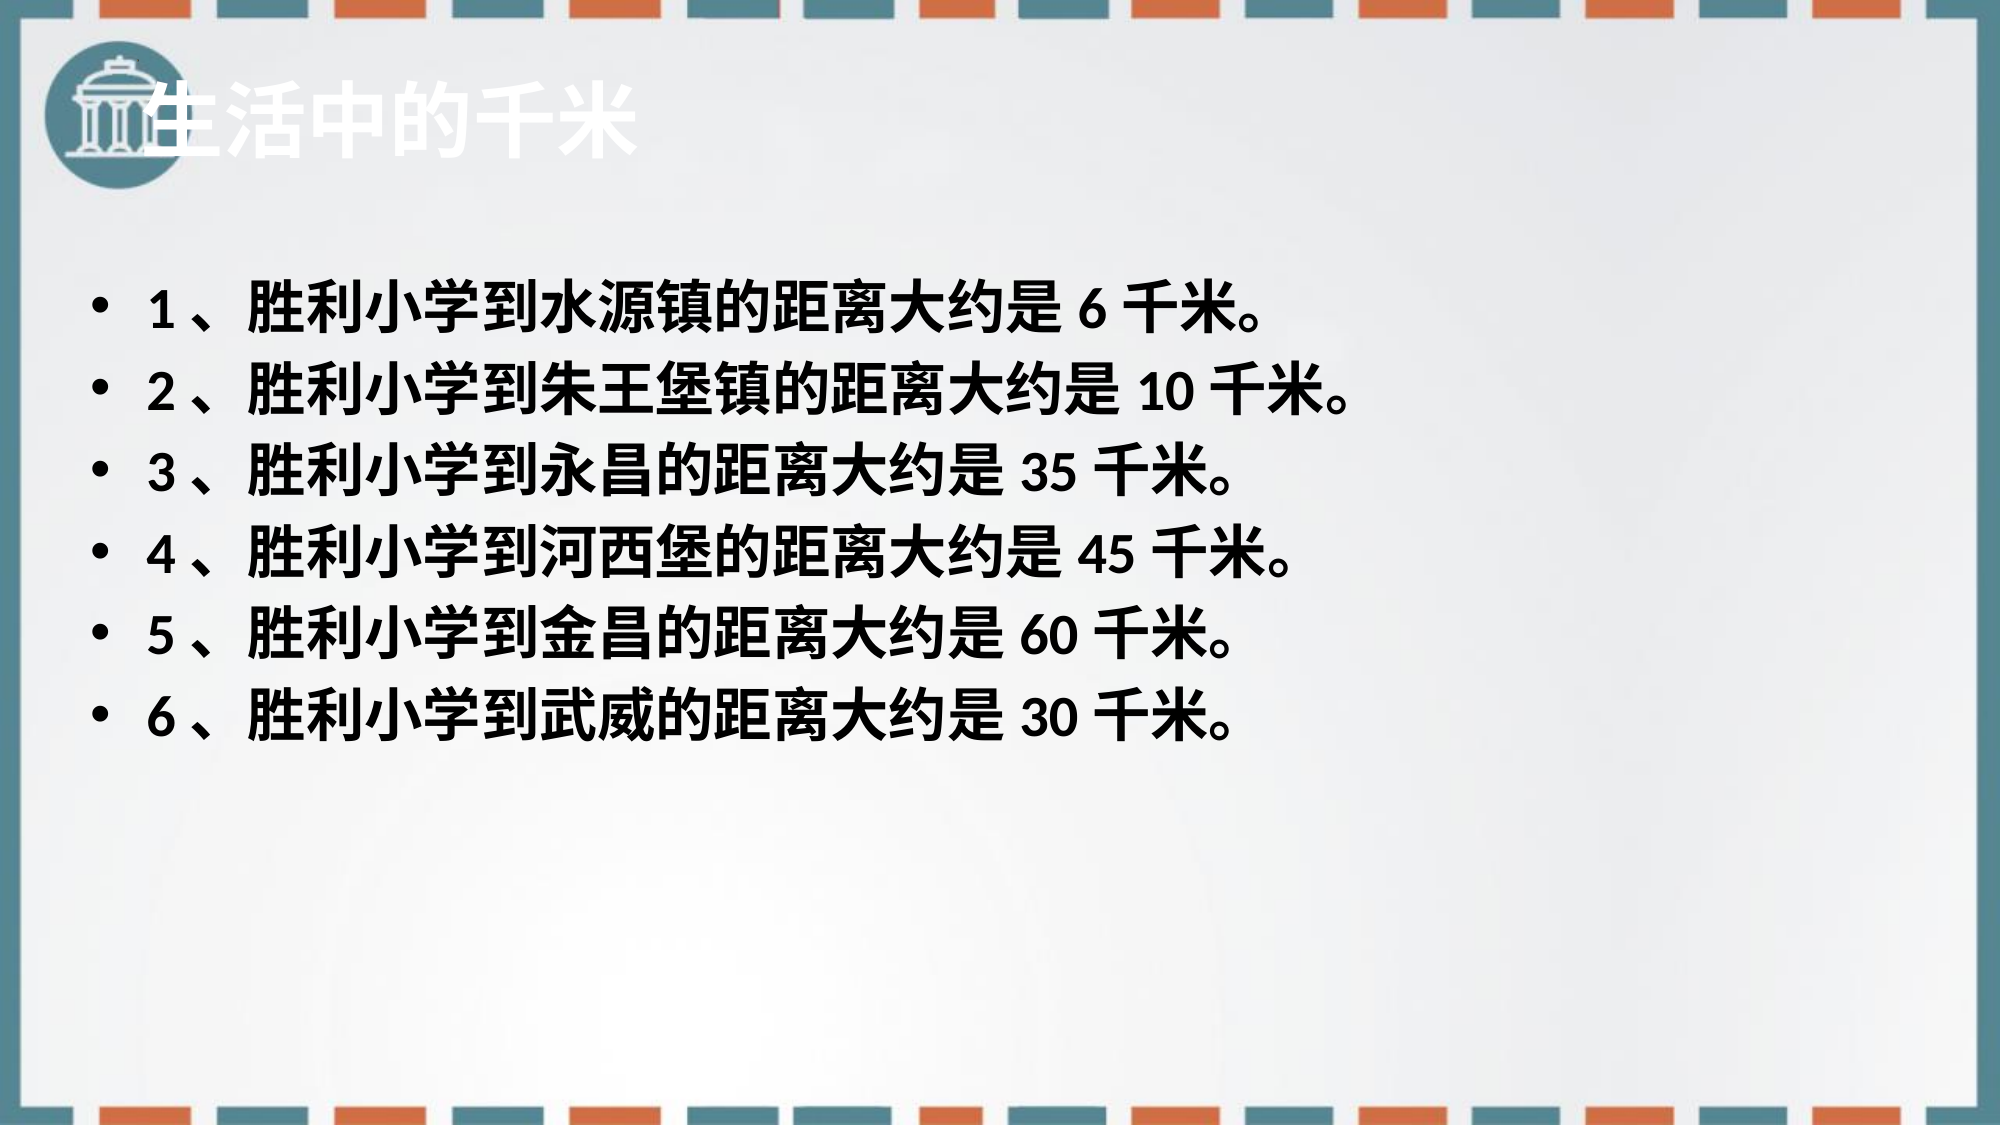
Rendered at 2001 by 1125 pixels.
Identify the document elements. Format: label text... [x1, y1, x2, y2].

list 1、胜利小学到水源镇的距离大约是6千米。 2、胜利小学到朱王堡镇的距离大约是10千米。 3、胜利小学到永昌的距离大约是35千米。 4、胜利小学到河西堡的距离大约是45千米。 5、胜利小学到金昌的距离大约是60千米。 6、胜利小学到武威的距离大约是30千米。 [75, 262, 1425, 1005]
picture [0, 0, 2000, 1125]
title 生活中的千米 [125, 54, 1402, 183]
